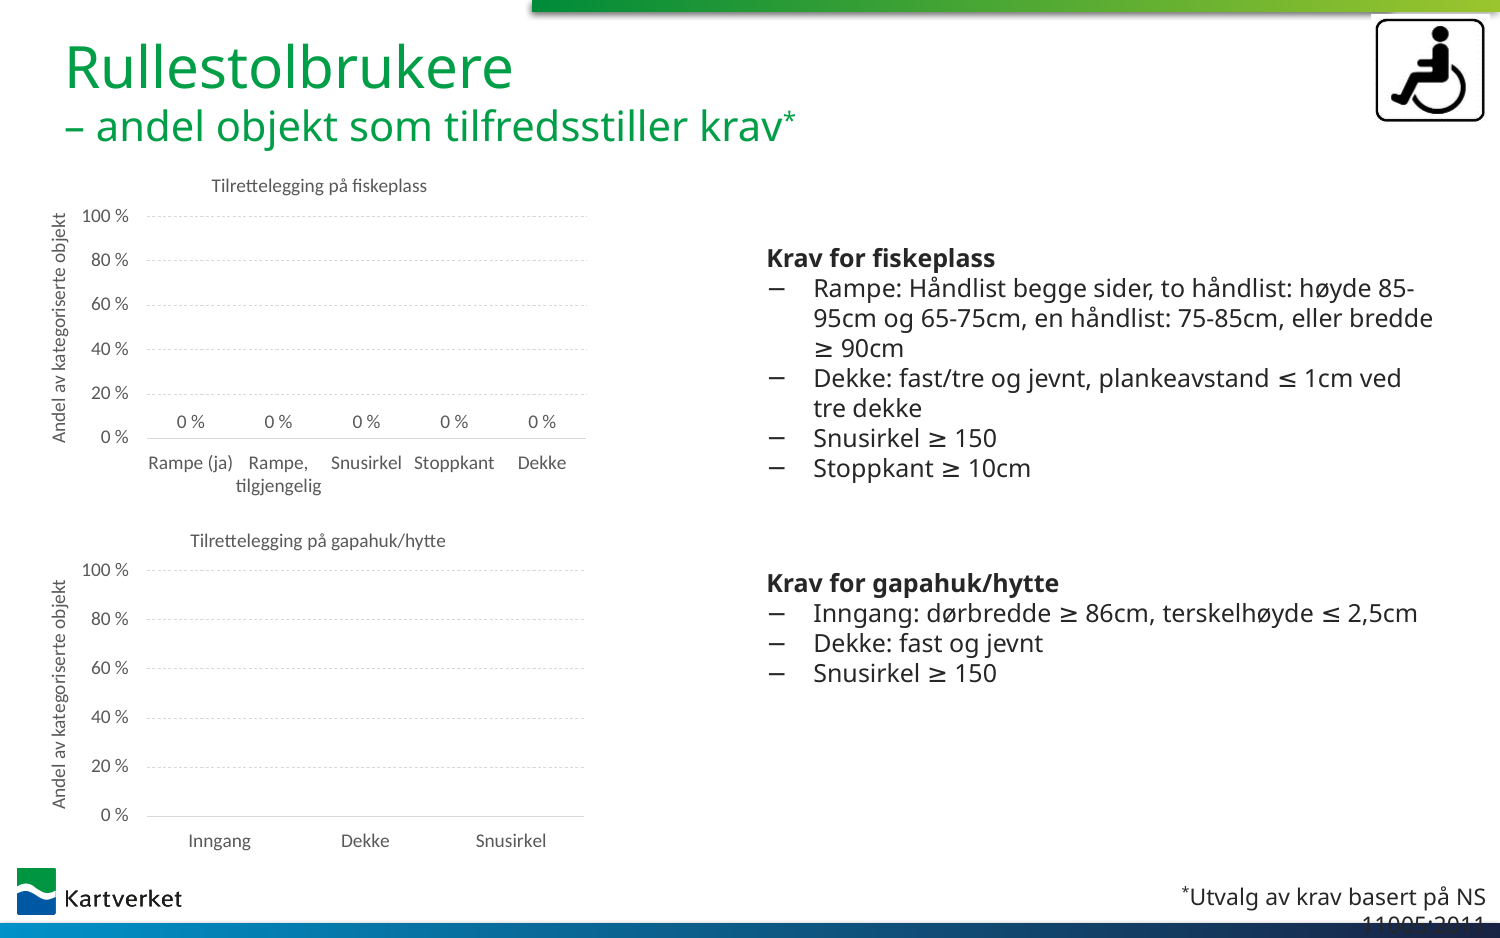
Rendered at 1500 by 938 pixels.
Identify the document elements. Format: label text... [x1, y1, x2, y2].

text_box Rullestolbrukere – andel objekt som tilfredsstiller krav* [49, 29, 1431, 158]
text_box Krav for fiskeplass Rampe: Håndlist begge sider, to håndlist: høyde 85-95cm og 65-75cm, en håndlist: 75-85cm, eller bredde ≥ 90cm Dekke: fast/tre og jevnt, plankeavstand ≤ 1cm ved tre dekke Snusirkel ≥ 150 Stoppkant ≥ 10cm [751, 235, 1452, 490]
text_box *Utvalg av krav basert på NS 11005:2011 [1068, 873, 1500, 938]
text_box Krav for gapahuk/hytte Inngang: dørbredde ≥ 86cm, terskelhøyde ≤ 2,5cm Dekke: fast og jevnt Snusirkel ≥ 150 [751, 560, 1452, 695]
picture [41, 520, 596, 859]
picture [1371, 13, 1491, 127]
picture [41, 166, 598, 505]
